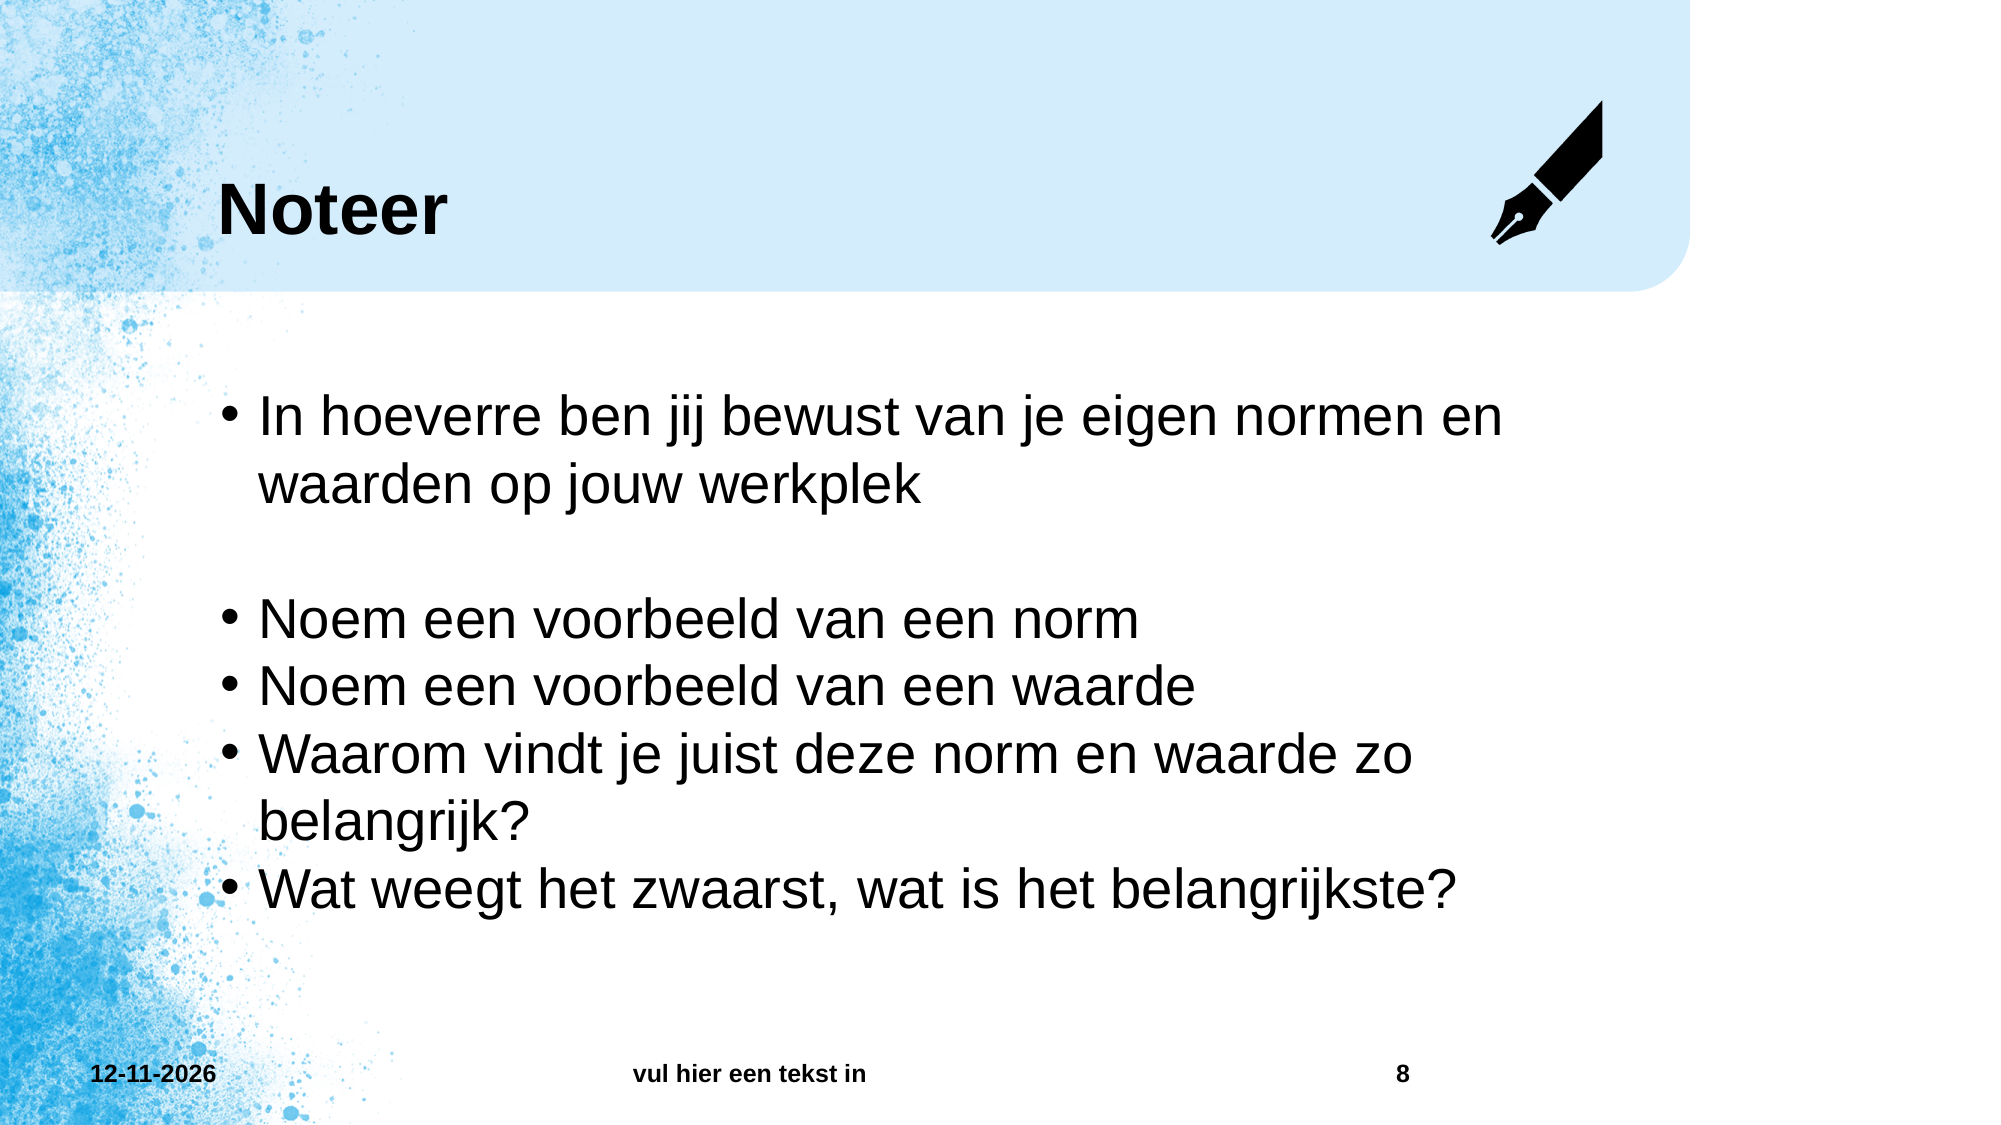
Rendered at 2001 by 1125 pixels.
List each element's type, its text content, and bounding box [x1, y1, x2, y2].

list In hoeverre ben jij bewust van je eigen normen en waarden op jouw werkplek Noem een voorbeeld van een norm Noem een voorbeeld van een waarde Waarom vindt je juist deze norm en waarde zo belangrijk? Wat weegt het zwaarst, wat is het belangrijkste? [220, 379, 1650, 935]
footer vul hier een tekst in [512, 1042, 988, 1103]
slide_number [75, 1042, 425, 1103]
picture [0, 0, 415, 1125]
title Noteer [217, 61, 1556, 250]
picture [1470, 97, 1621, 248]
slide_number 8 [1074, 1042, 1425, 1103]
